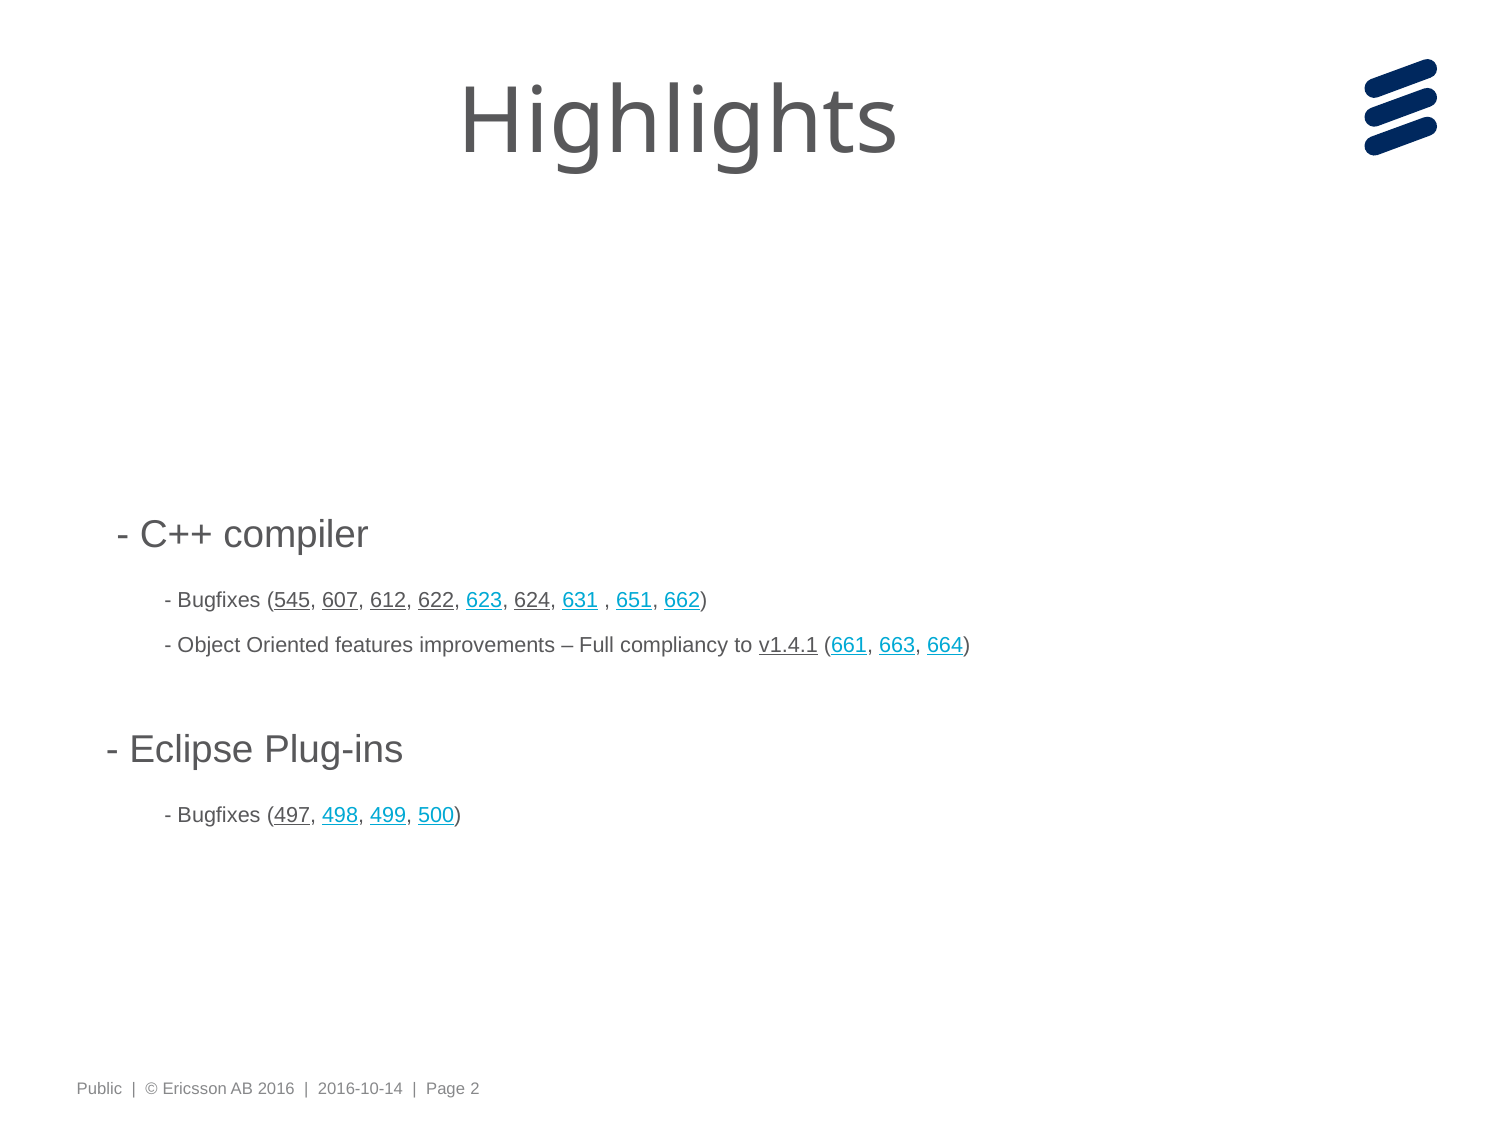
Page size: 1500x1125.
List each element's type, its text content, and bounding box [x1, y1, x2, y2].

title Highlights [64, 39, 1295, 218]
list - C++ compiler - Bugfixes (545, 607, 612, 622, 623, 624, 631 , 651, 662) - Object Oriented features improvements – Full compliancy to v1.4.1 (661, 663, 664) - Eclipse Plug-ins - Bugfixes (497, 498, 499, 500) [64, 295, 1436, 1048]
